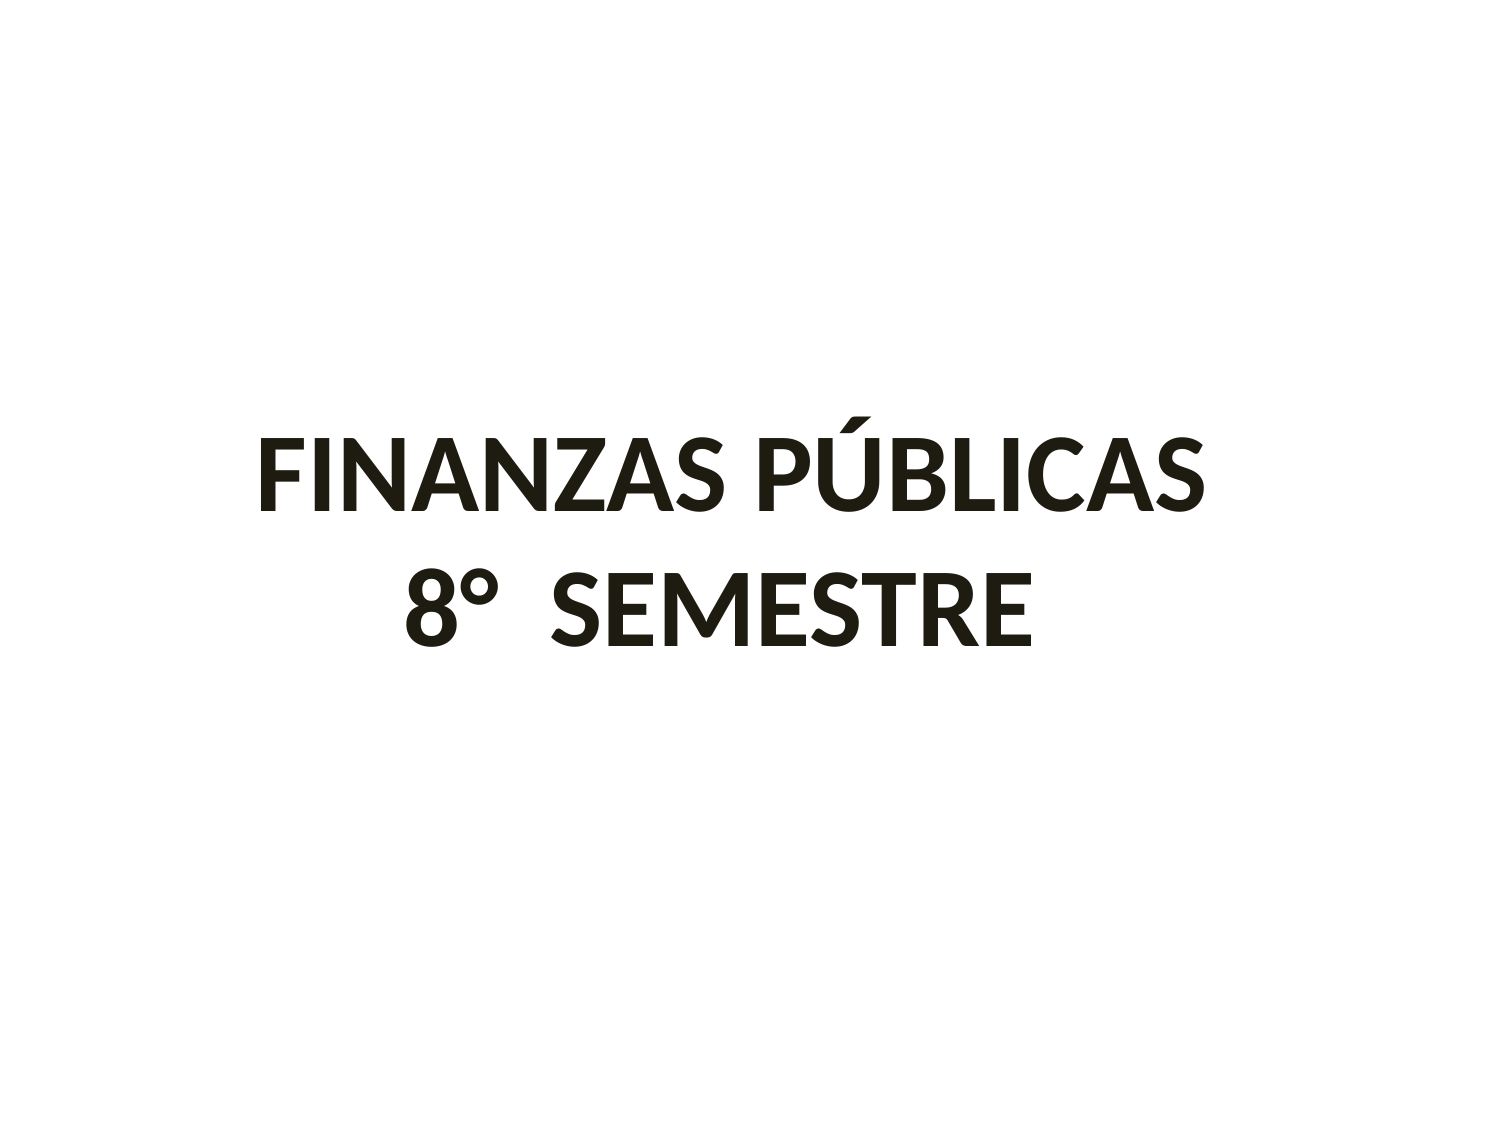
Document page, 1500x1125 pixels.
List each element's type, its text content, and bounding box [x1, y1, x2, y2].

text_box FINANZAS PÚBLICAS 8° SEMESTRE [76, 391, 1388, 677]
